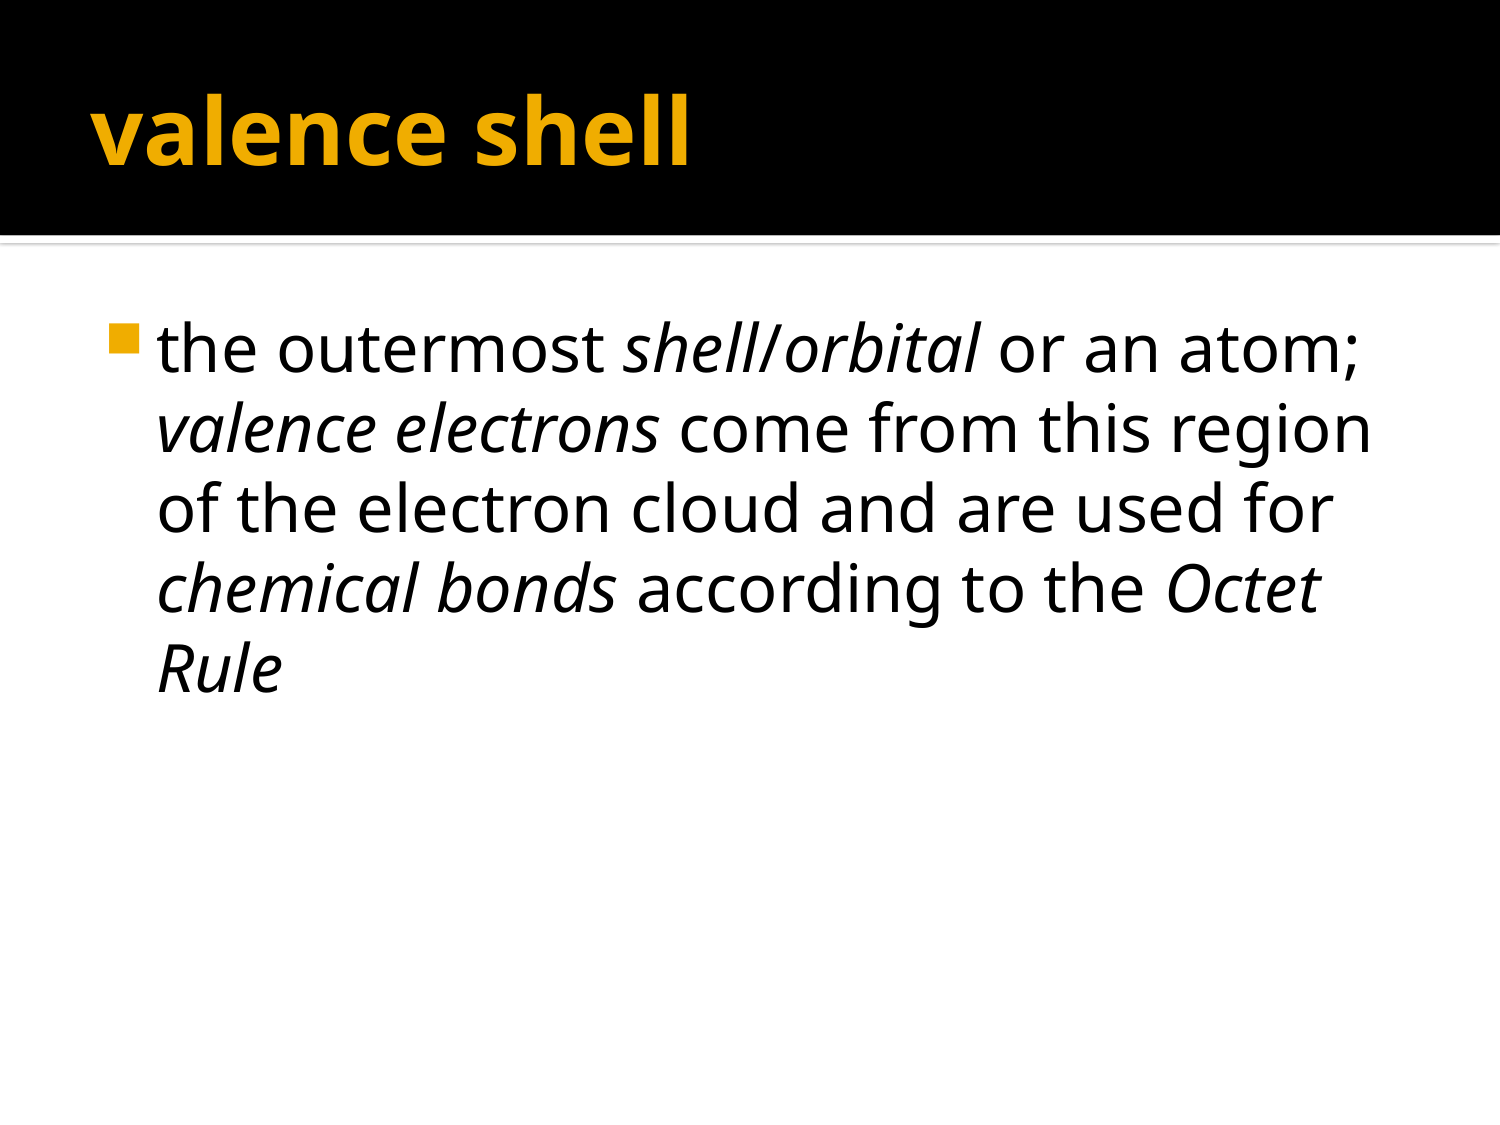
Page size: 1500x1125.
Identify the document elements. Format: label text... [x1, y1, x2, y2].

title valence shell [75, 25, 1425, 231]
list the outermost shell/orbital or an atom; valence electrons come from this region of the electron cloud and are used for chemical bonds according to the Octet Rule [75, 291, 1425, 1050]
